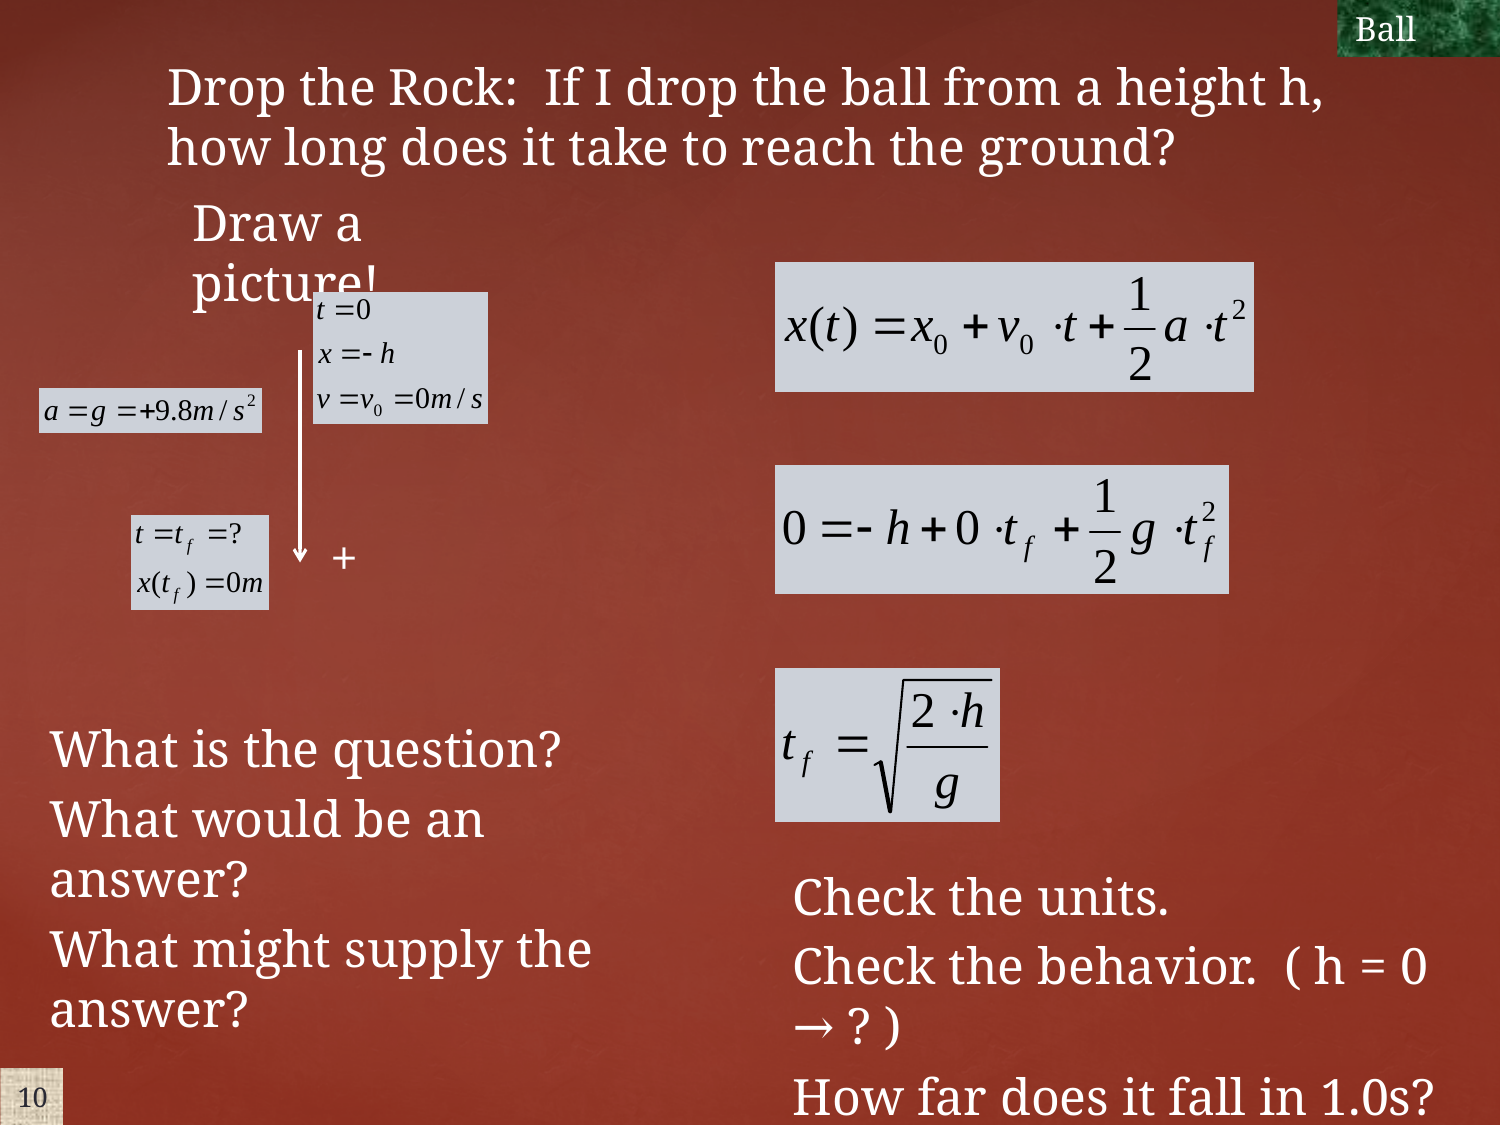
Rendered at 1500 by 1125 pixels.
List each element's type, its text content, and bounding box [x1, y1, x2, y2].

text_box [299, 349, 388, 598]
text_box What is the question? What would be an answer? What might supply the answer? [31, 777, 708, 978]
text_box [774, 261, 1255, 393]
text_box Check the units. Check the behavior. ( h = 0 → ? ) How far does it fall in 1.0s? [774, 894, 1475, 1095]
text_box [774, 666, 1001, 823]
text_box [311, 291, 489, 425]
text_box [130, 514, 270, 611]
text_box Ball [1337, 0, 1500, 57]
text_box Draw a picture! [174, 210, 525, 292]
text_box 10 [0, 1068, 63, 1125]
text_box Drop the Rock: If I drop the ball from a height h, how long does it take to reach the ground? [149, 56, 1350, 175]
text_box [774, 464, 1230, 595]
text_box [38, 386, 263, 434]
